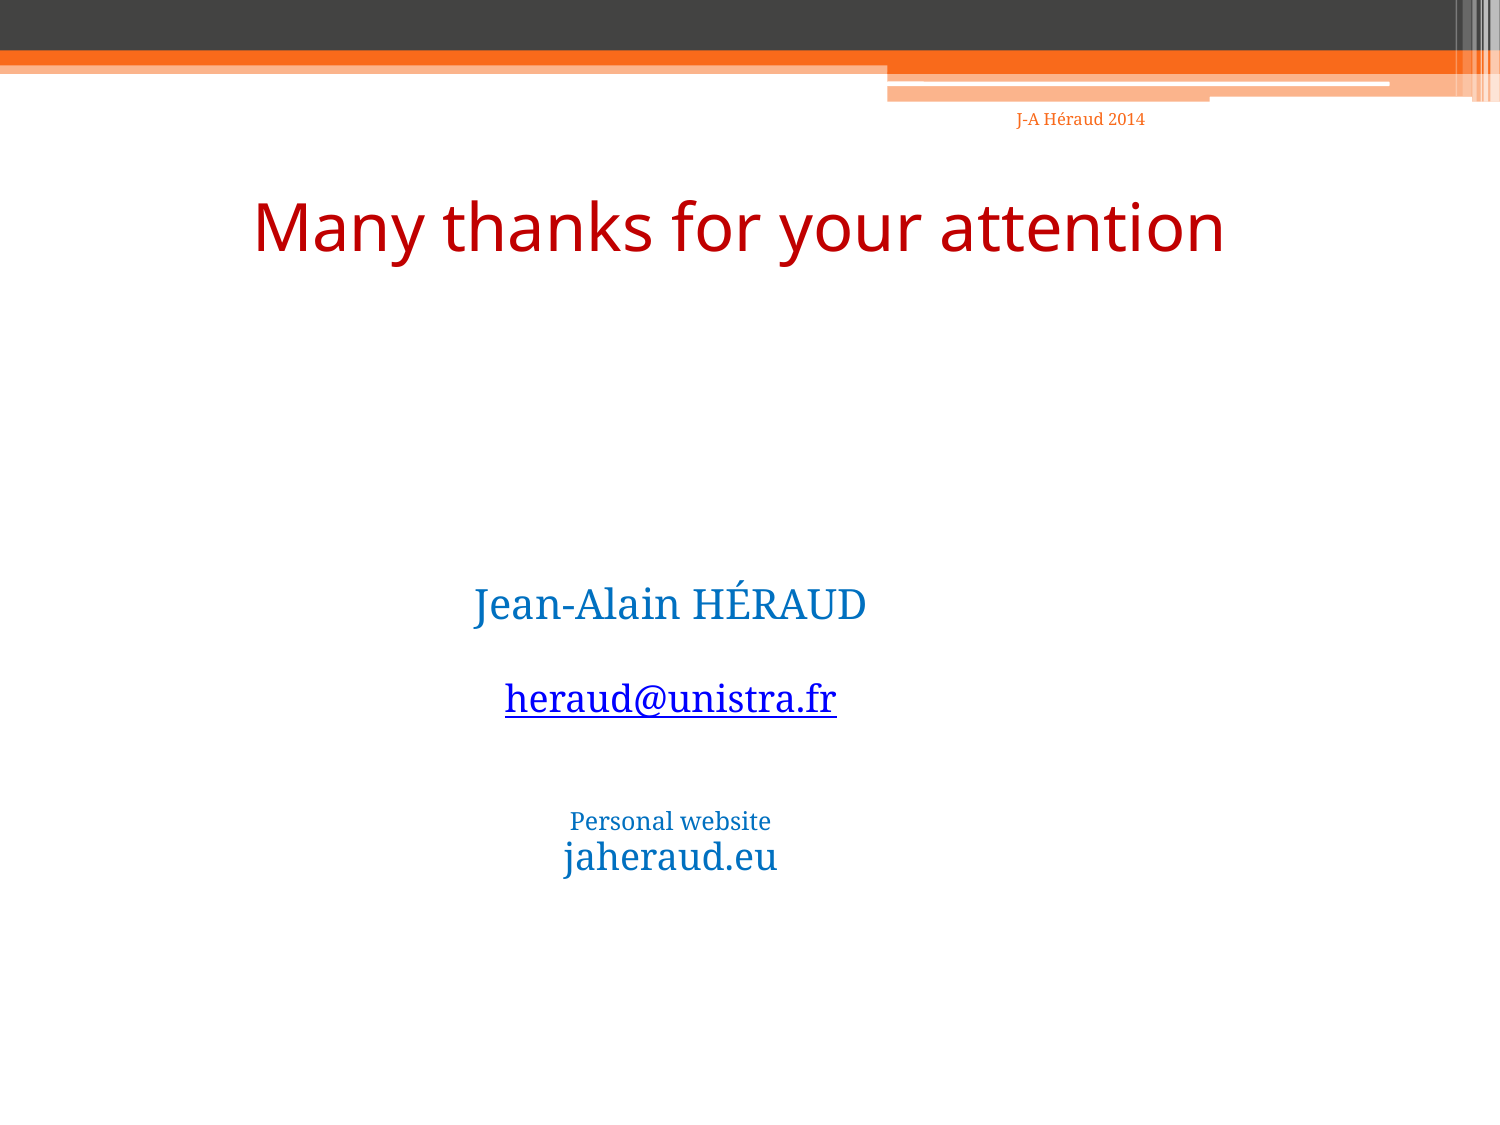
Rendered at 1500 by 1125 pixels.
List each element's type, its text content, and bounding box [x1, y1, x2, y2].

title Many thanks for your attention [64, 183, 1416, 373]
list Jean-Alain HÉRAUD heraud@unistra.fr Personal website jaheraud.eu [395, 384, 947, 937]
text_box J-A Héraud 2014 [927, 101, 1153, 137]
